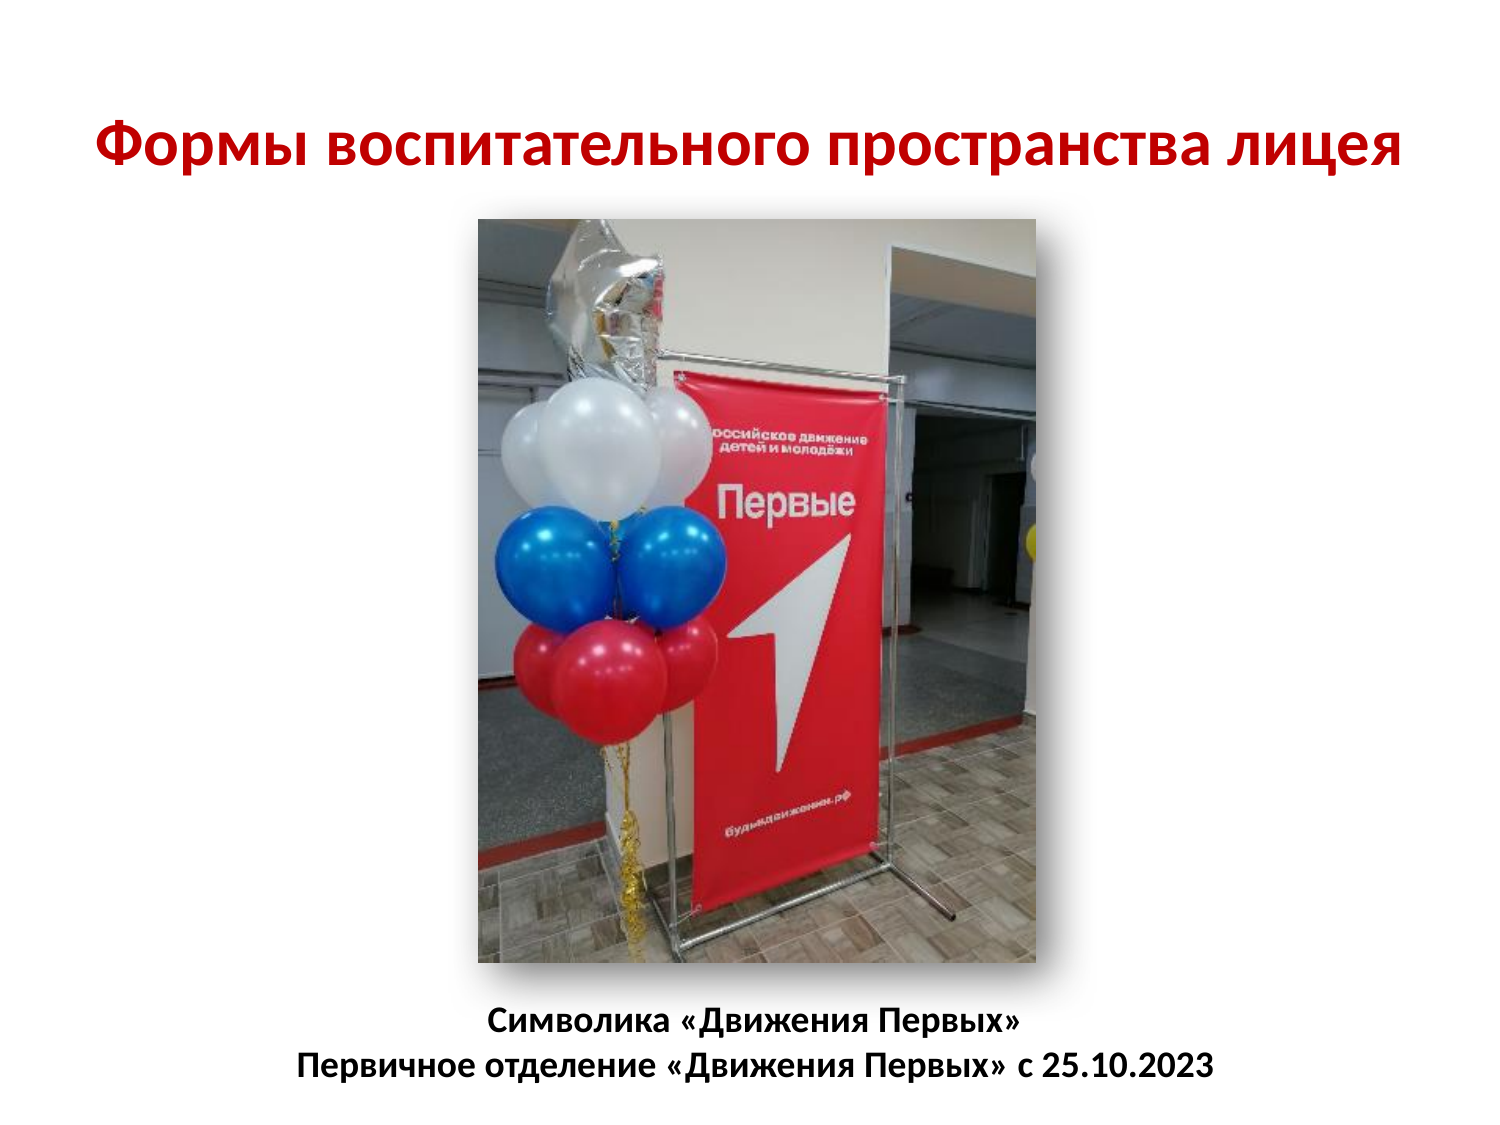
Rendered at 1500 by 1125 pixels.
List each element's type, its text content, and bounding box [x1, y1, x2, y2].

title Формы воспитательного пространства лицея [75, 45, 1425, 233]
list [478, 219, 1036, 963]
text_box Символика «Движения Первых» Первичное отделение «Движения Первых» с 25.10.2023 [281, 987, 1230, 1093]
